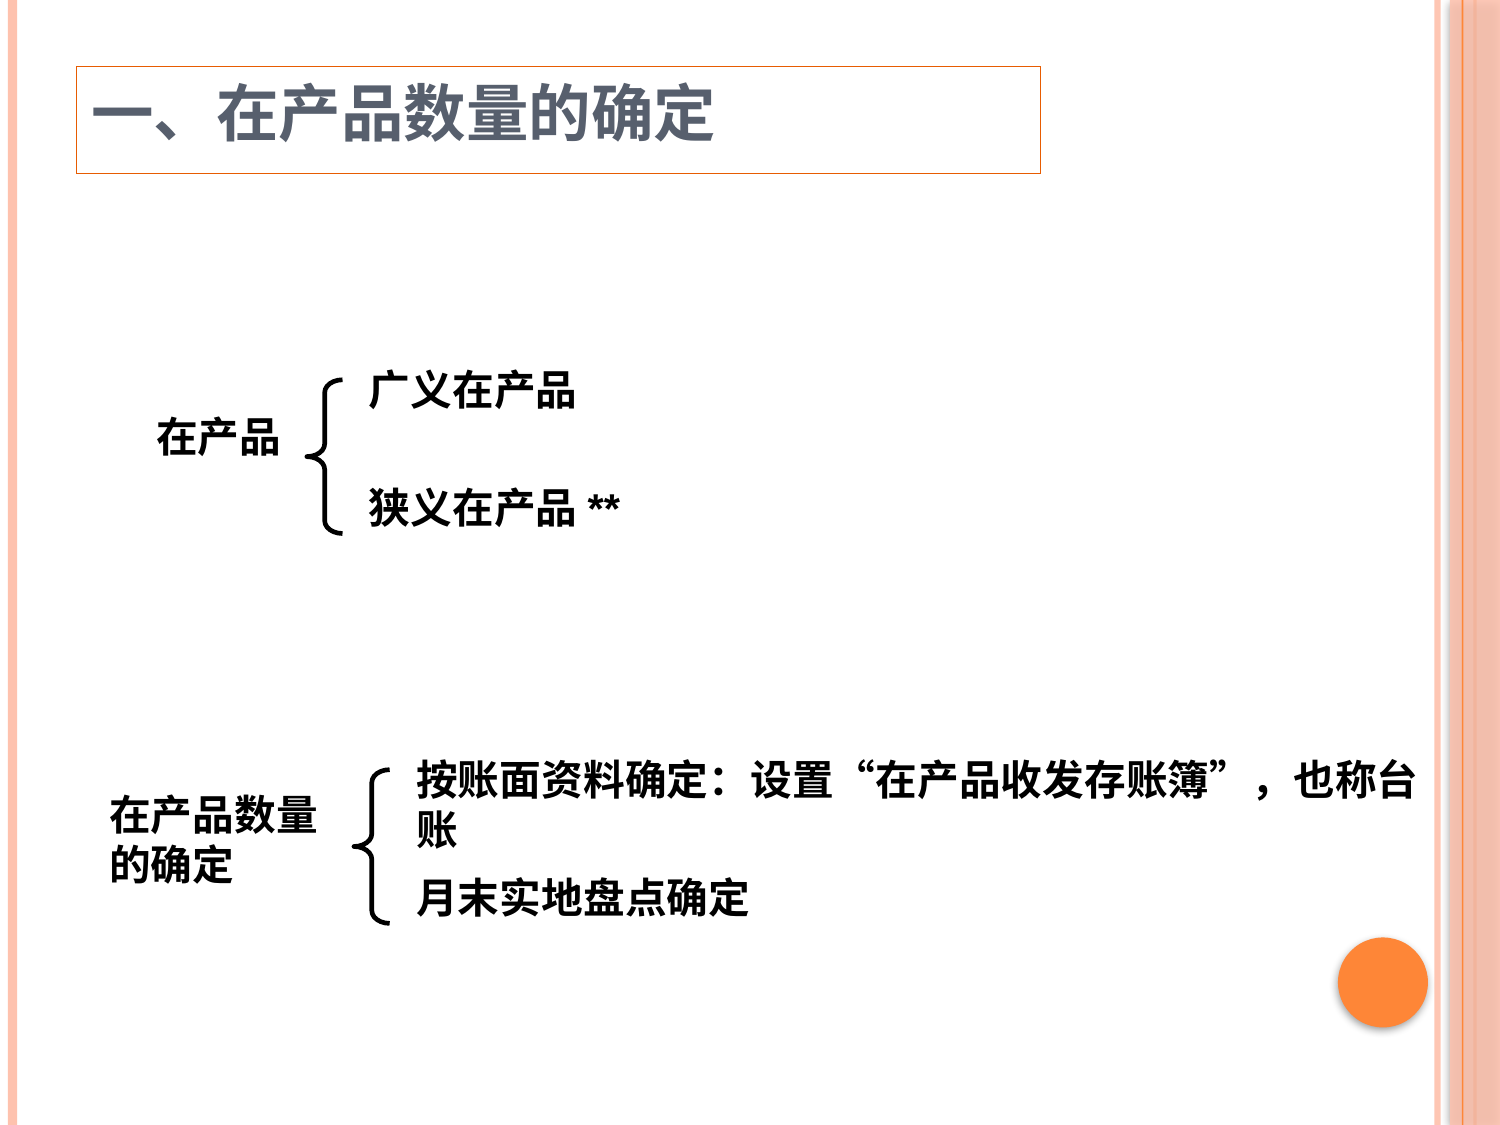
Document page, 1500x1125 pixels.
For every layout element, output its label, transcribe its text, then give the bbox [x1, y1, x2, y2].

text_box 按账面资料确定：设置“在产品收发存账簿”，也称台账 [401, 746, 1453, 861]
text_box 在产品数量的确定 [94, 781, 343, 897]
text_box 一、在产品数量的确定 [76, 66, 1041, 174]
text_box 月末实地盘点确定 [401, 864, 794, 930]
text_box 广义在产品 [354, 356, 747, 421]
text_box 狭义在产品** [354, 474, 747, 540]
text_box [306, 379, 343, 534]
text_box 在产品 [141, 403, 324, 469]
text_box [353, 769, 390, 924]
